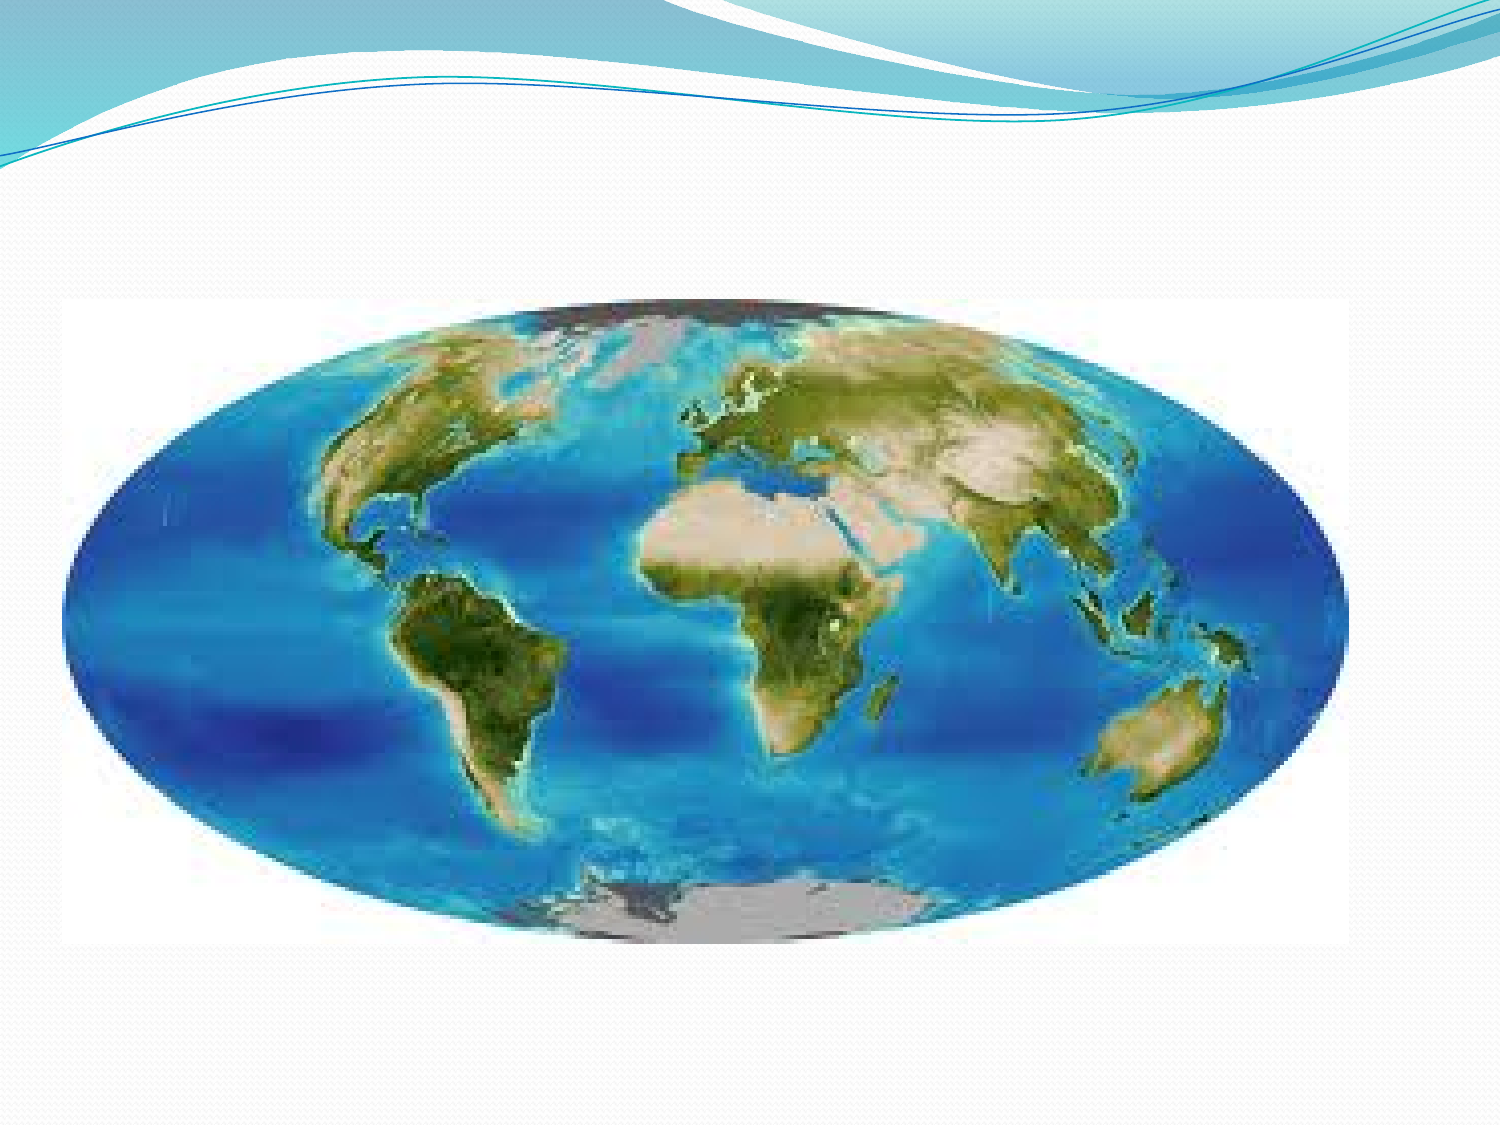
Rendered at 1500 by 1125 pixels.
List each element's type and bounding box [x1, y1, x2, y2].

picture [62, 299, 1350, 944]
